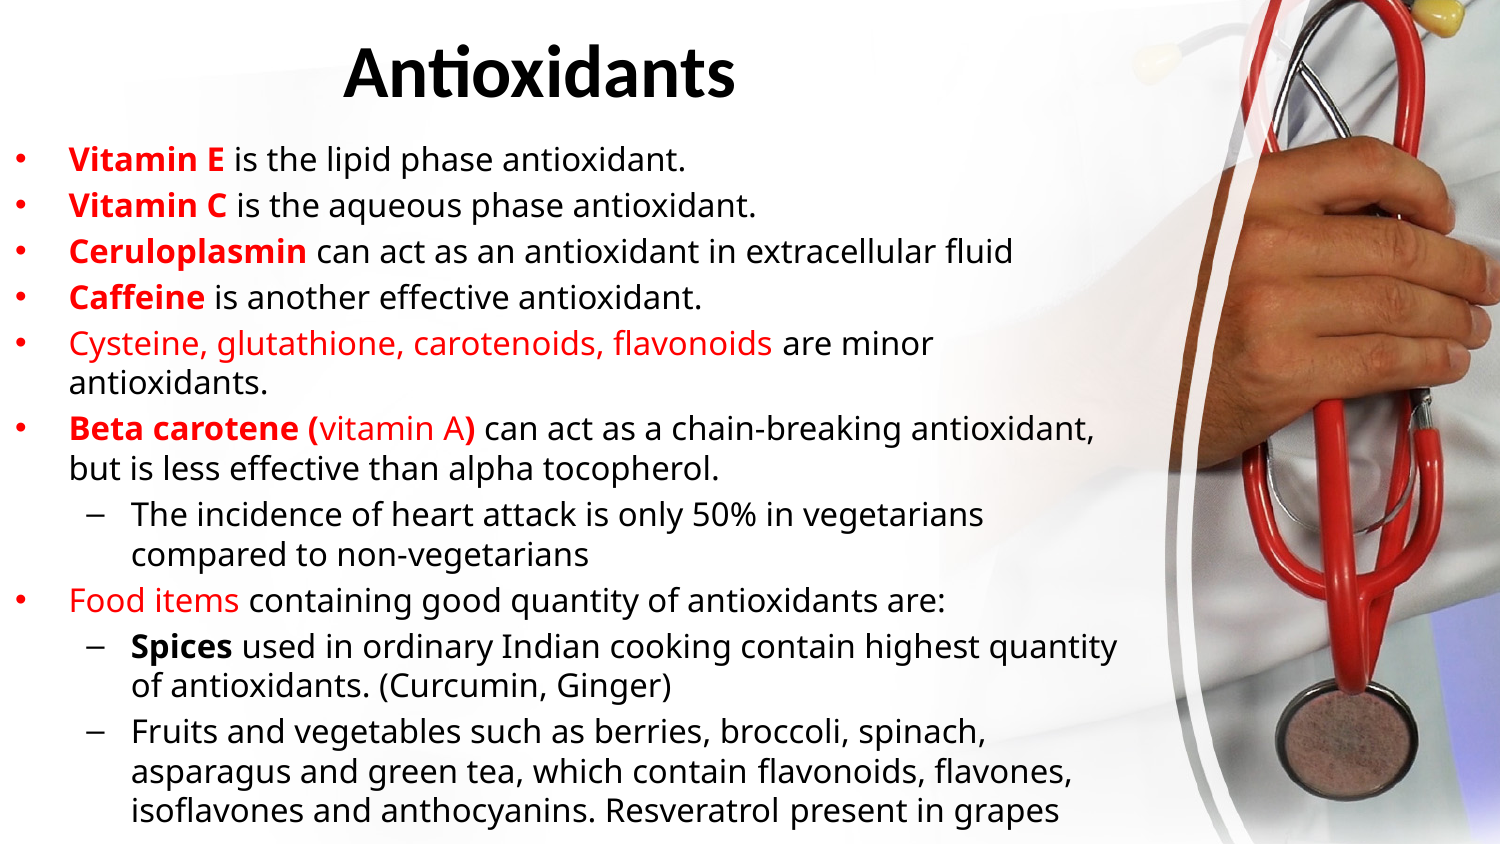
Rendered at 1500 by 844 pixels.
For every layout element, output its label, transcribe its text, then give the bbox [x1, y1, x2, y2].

list Vitamin E is the lipid phase antioxidant. Vitamin C is the aqueous phase antioxidant. Ceruloplasmin can act as an antioxidant in extracellular fluid Caffeine is another effective antioxidant. Cysteine, glutathione, carotenoids, flavonoids are minor antioxidants. Beta carotene (vitamin A) can act as a chain-breaking antioxidant, but is less effective than alpha tocopherol. The incidence of heart attack is only 50% in vegetarians compared to non-vegetarians Food items containing good quantity of antioxidants are: Spices used in ordinary Indian cooking contain highest quantity of antioxidants. (Curcumin, Ginger) Fruits and vegetables such as berries, broccoli, spinach, asparagus and green tea, which contain flavonoids, flavones, isoflavones and anthocyanins. Resveratrol present in grapes [0, 130, 1153, 844]
picture [0, 0, 1500, 844]
title Antioxidants [0, 5, 1080, 130]
